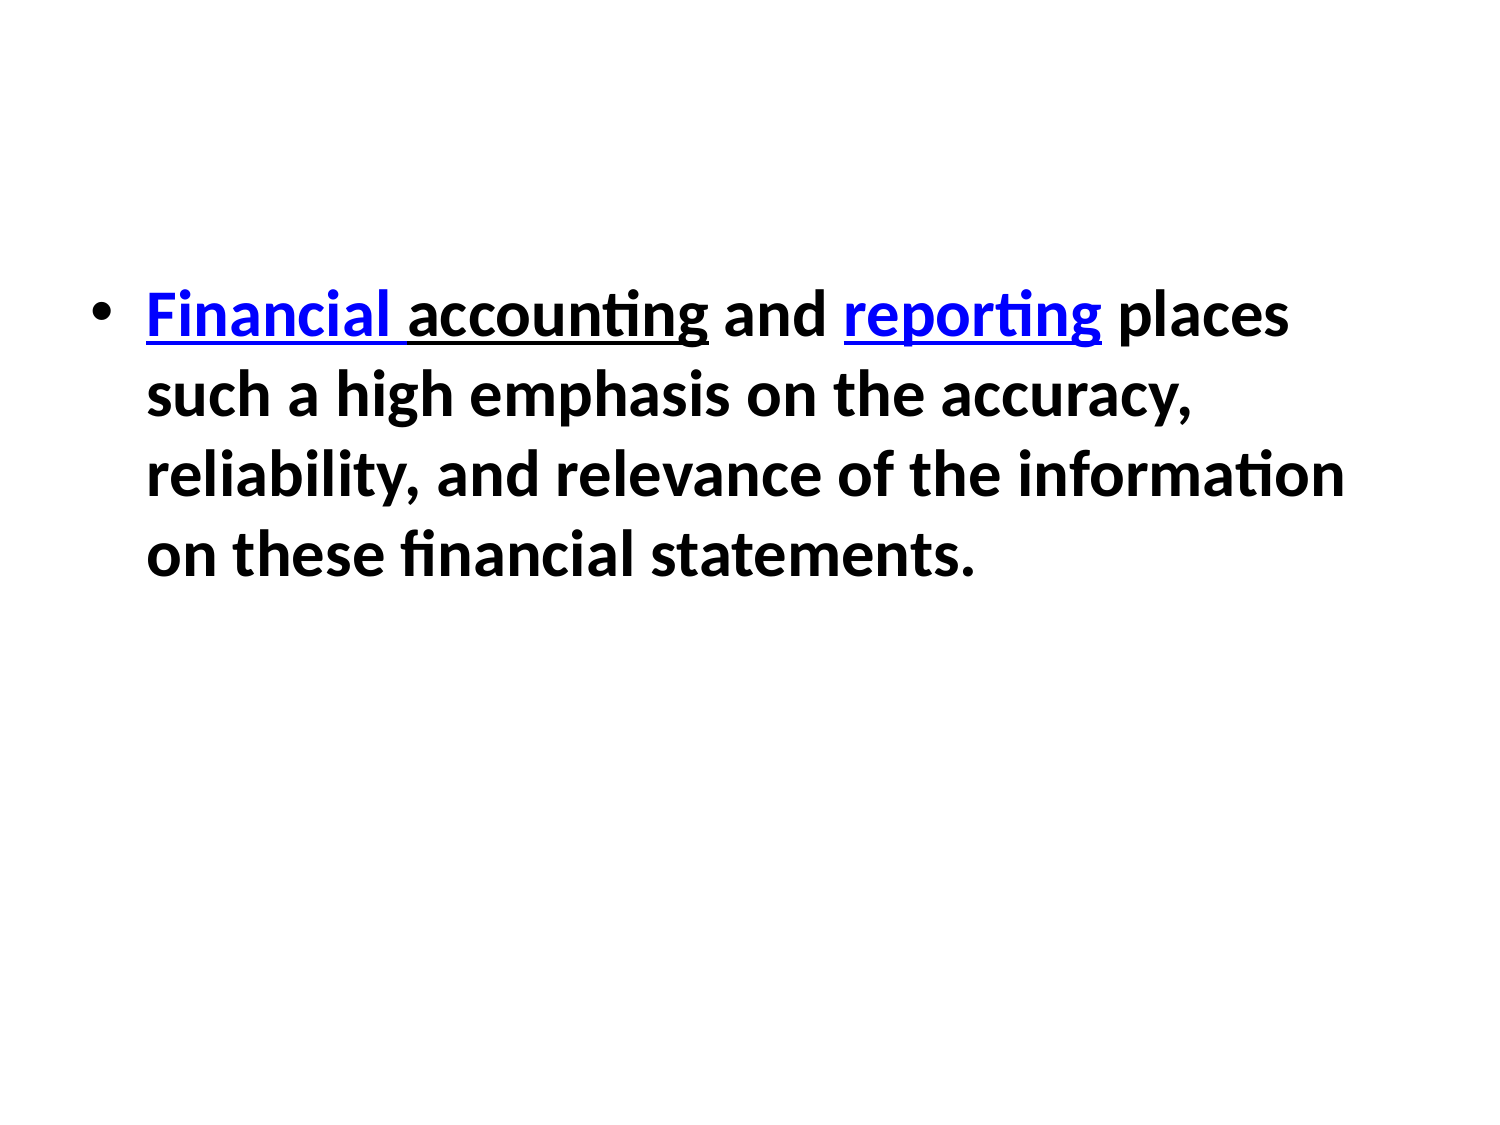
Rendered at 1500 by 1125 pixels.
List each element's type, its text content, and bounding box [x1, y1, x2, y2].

list Financial accounting and reporting places such a high emphasis on the accuracy, reliability, and relevance of the information on these financial statements. [75, 262, 1425, 1005]
